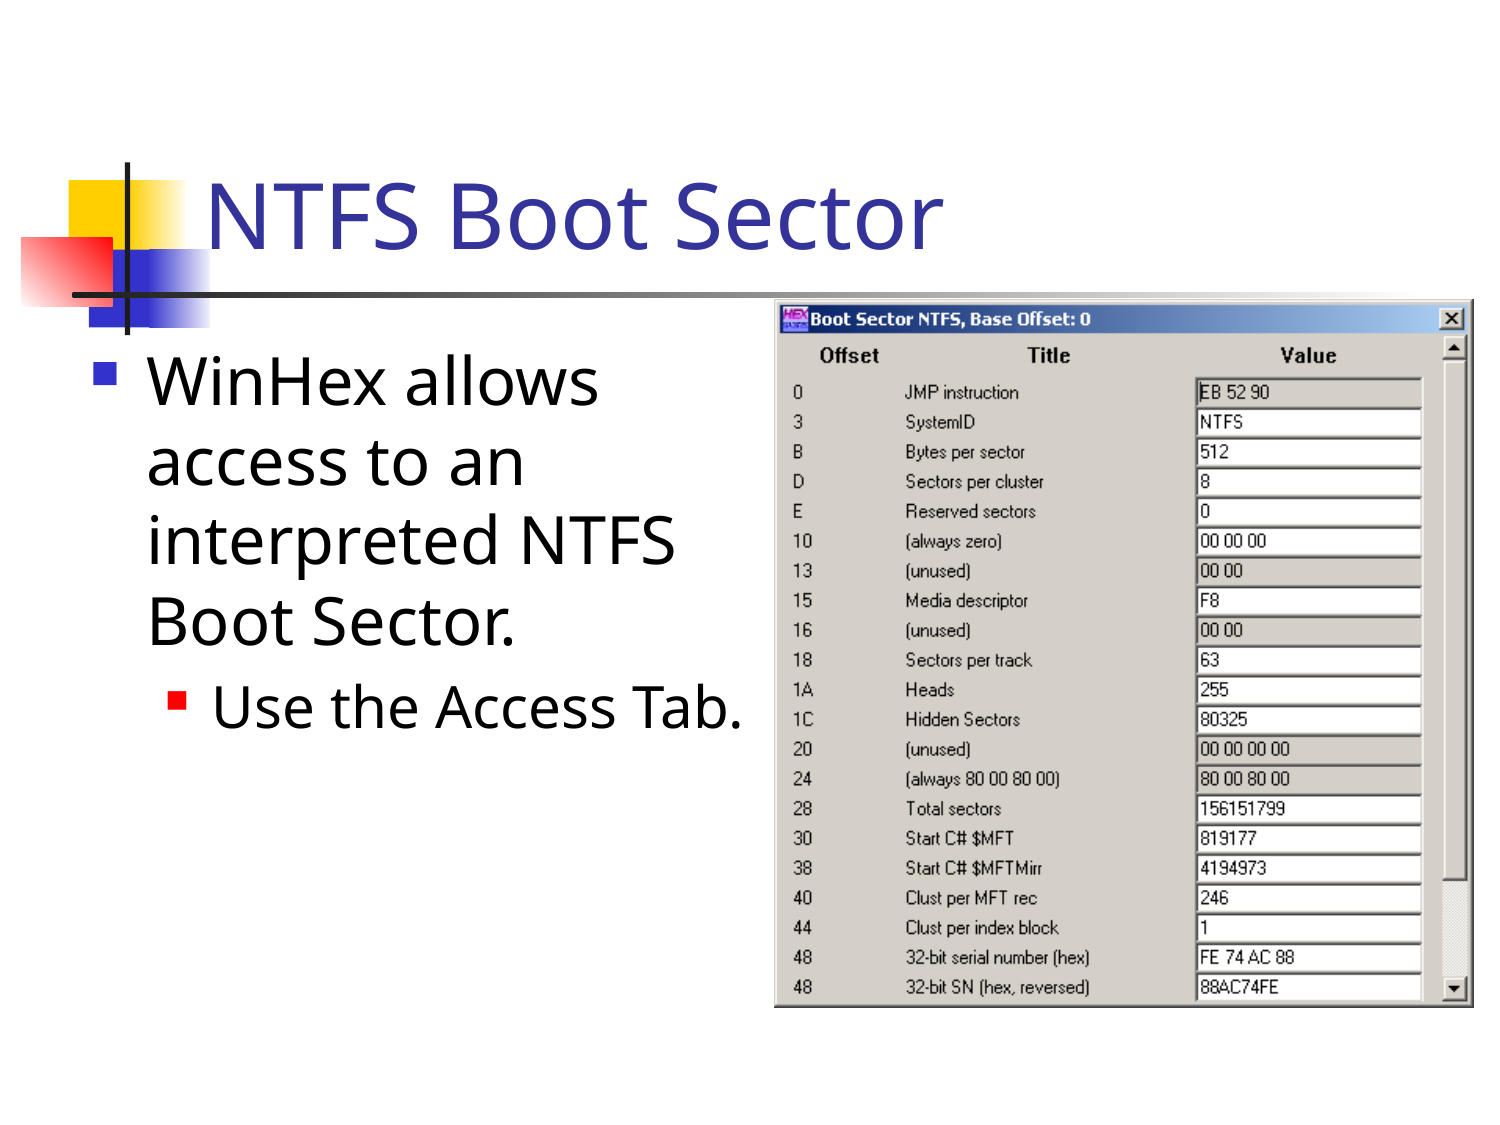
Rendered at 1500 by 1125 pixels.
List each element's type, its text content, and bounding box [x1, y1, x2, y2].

list WinHex allows access to an interpreted NTFS Boot Sector. Use the Access Tab. [74, 330, 763, 1007]
title NTFS Boot Sector [188, 34, 1468, 276]
picture [774, 299, 1474, 1008]
